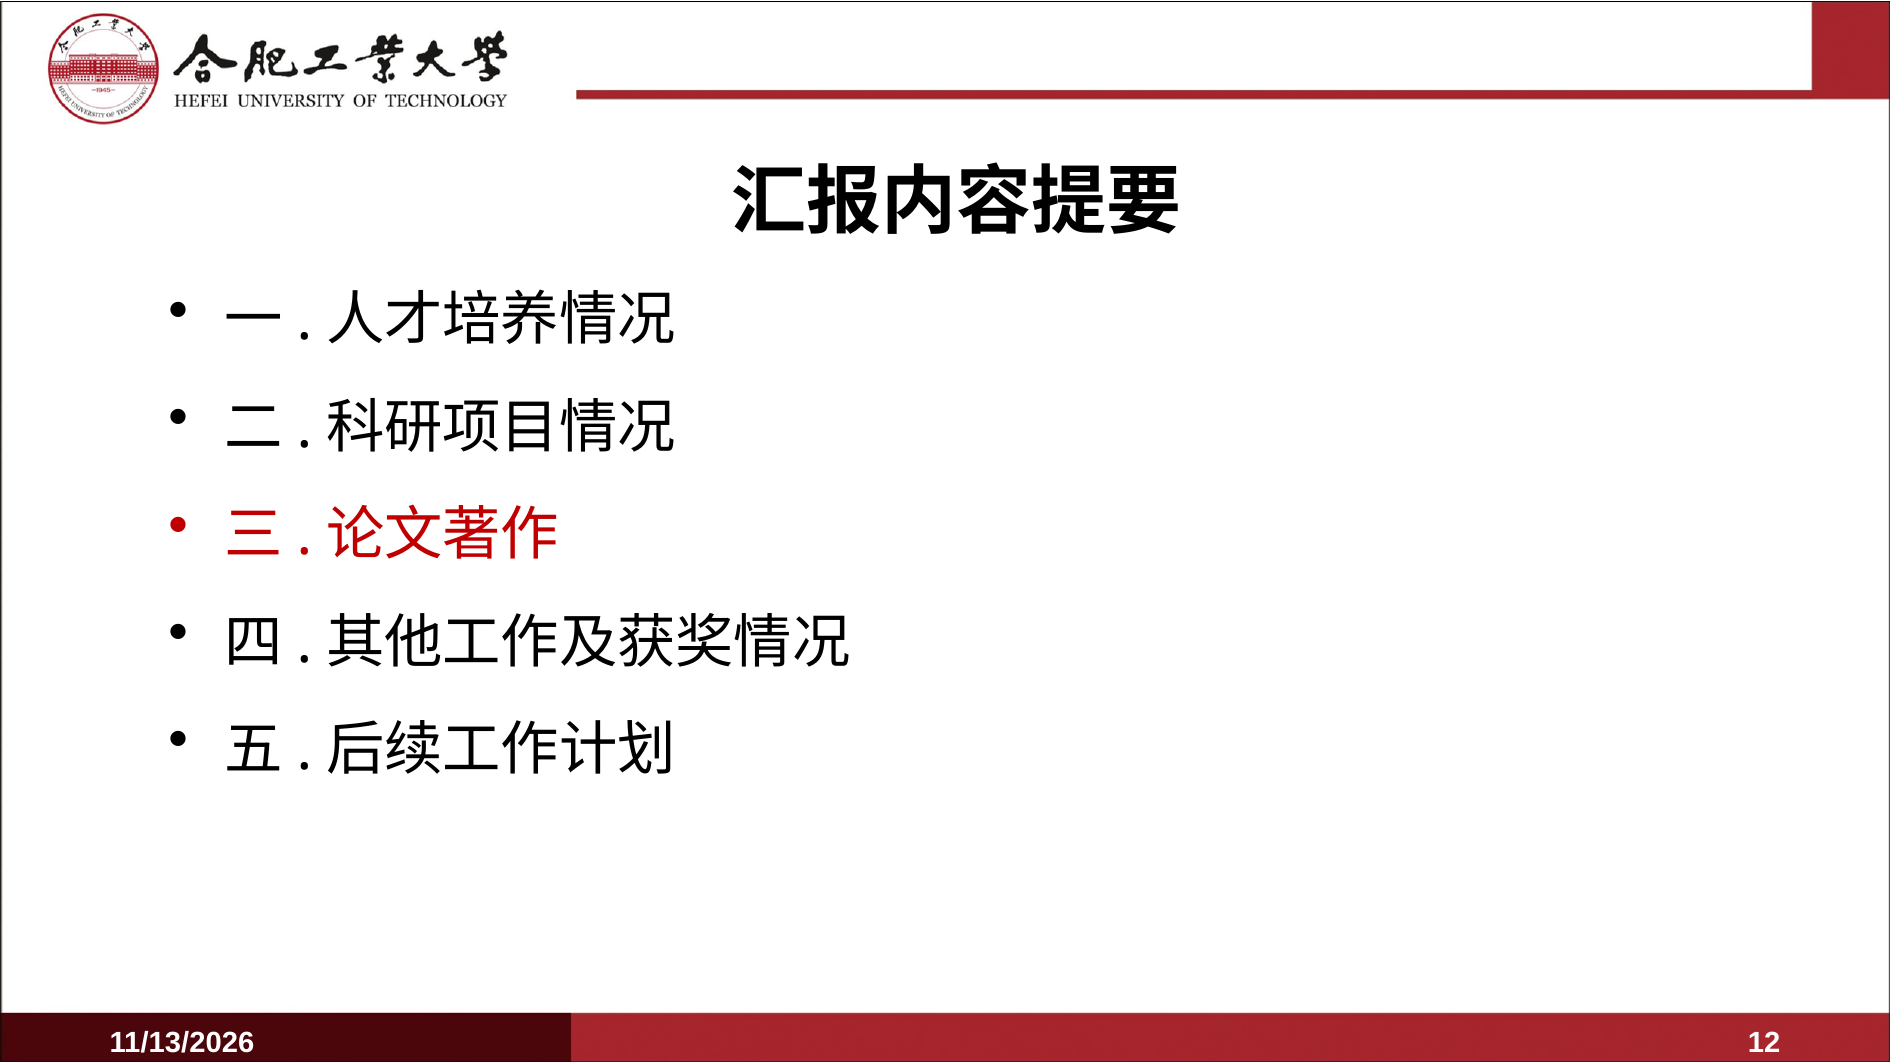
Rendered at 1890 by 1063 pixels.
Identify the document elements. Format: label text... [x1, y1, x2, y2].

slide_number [94, 1015, 536, 1063]
slide_number 11 [1354, 1015, 1796, 1063]
list 一.人才培养情况 二.科研项目情况 三.论文著作 四.其他工作及获奖情况 五.后续工作计划 [153, 273, 1760, 872]
picture [0, 1, 1890, 1062]
text_box 汇报内容提要 [153, 121, 1760, 273]
